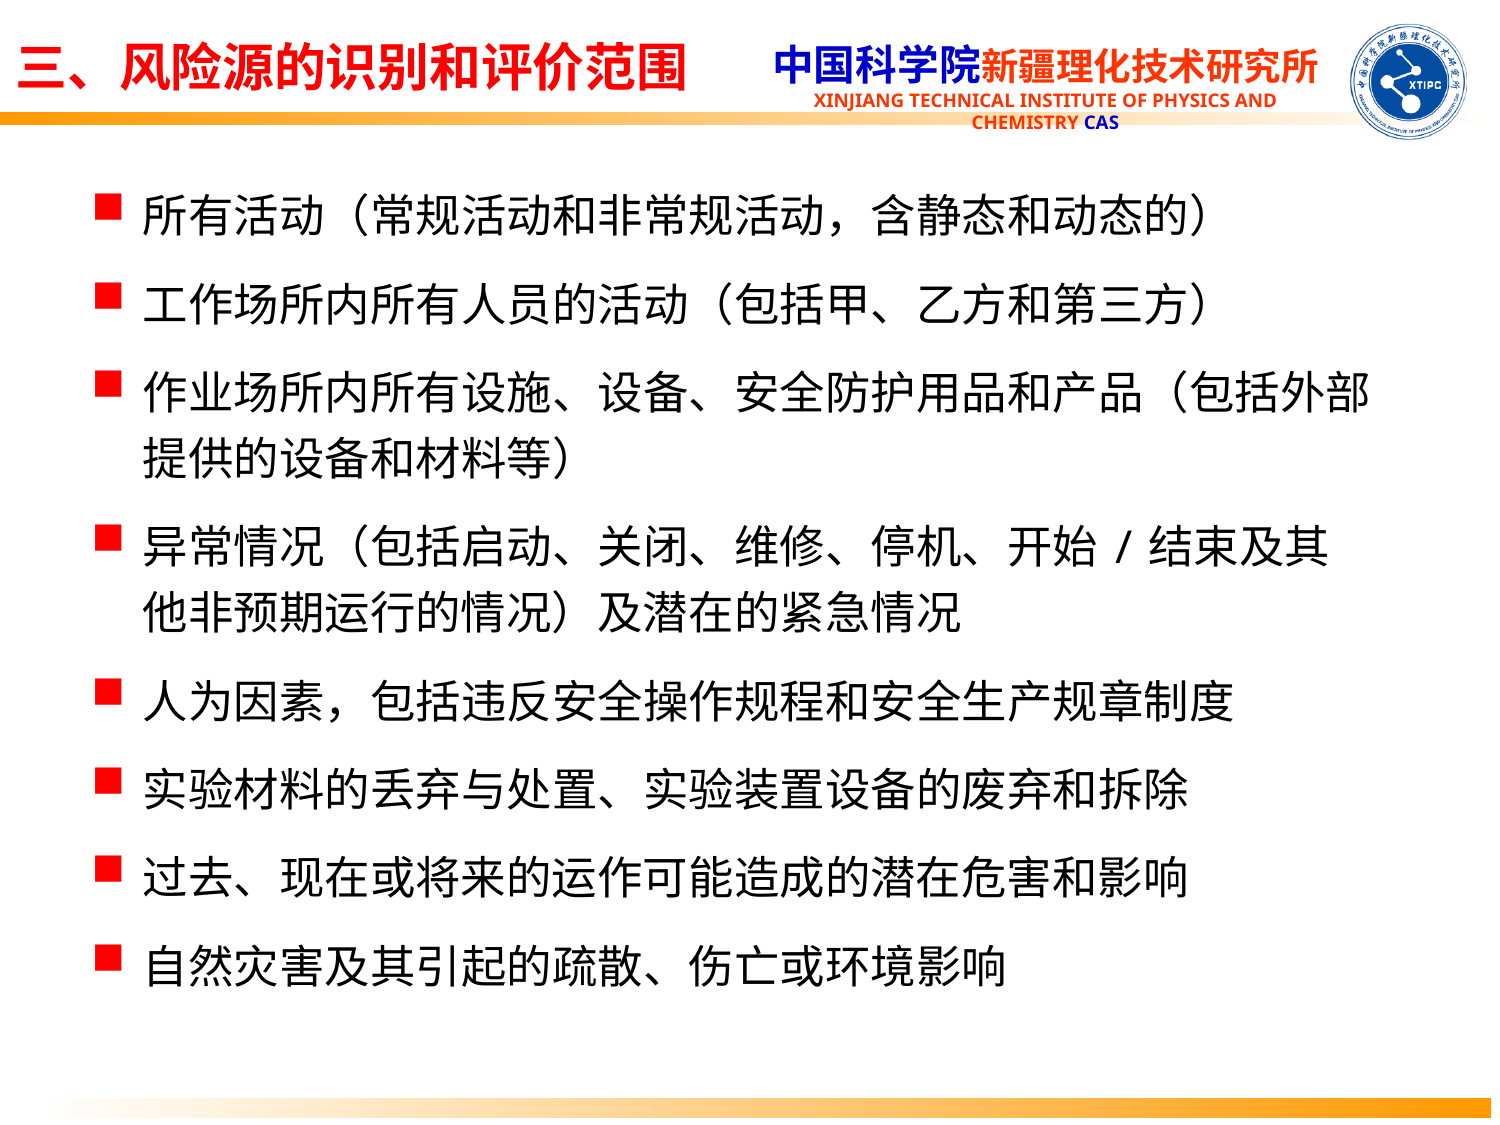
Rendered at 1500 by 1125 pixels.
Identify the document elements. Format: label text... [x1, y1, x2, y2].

text_box 三、风险源的识别和评价范围 [0, 19, 762, 126]
picture [1342, 16, 1474, 147]
list 所有活动（常规活动和非常规活动，含静态和动态的） 工作场所内所有人员的活动（包括甲、乙方和第三方） 作业场所内所有设施、设备、安全防护用品和产品（包括外部提供的设备和材料等） 异常情况（包括启动、关闭、维修、停机、开始/结束及其他非预期运行的情况）及潜在的紧急情况 人为因素，包括违反安全操作规程和安全生产规章制度 实验材料的丢弃与处置、实验装置设备的废弃和拆除 过去、现在或将来的运作可能造成的潜在危害和影响 自然灾害及其引起的疏散、伤亡或环境影响 [76, 172, 1388, 1012]
